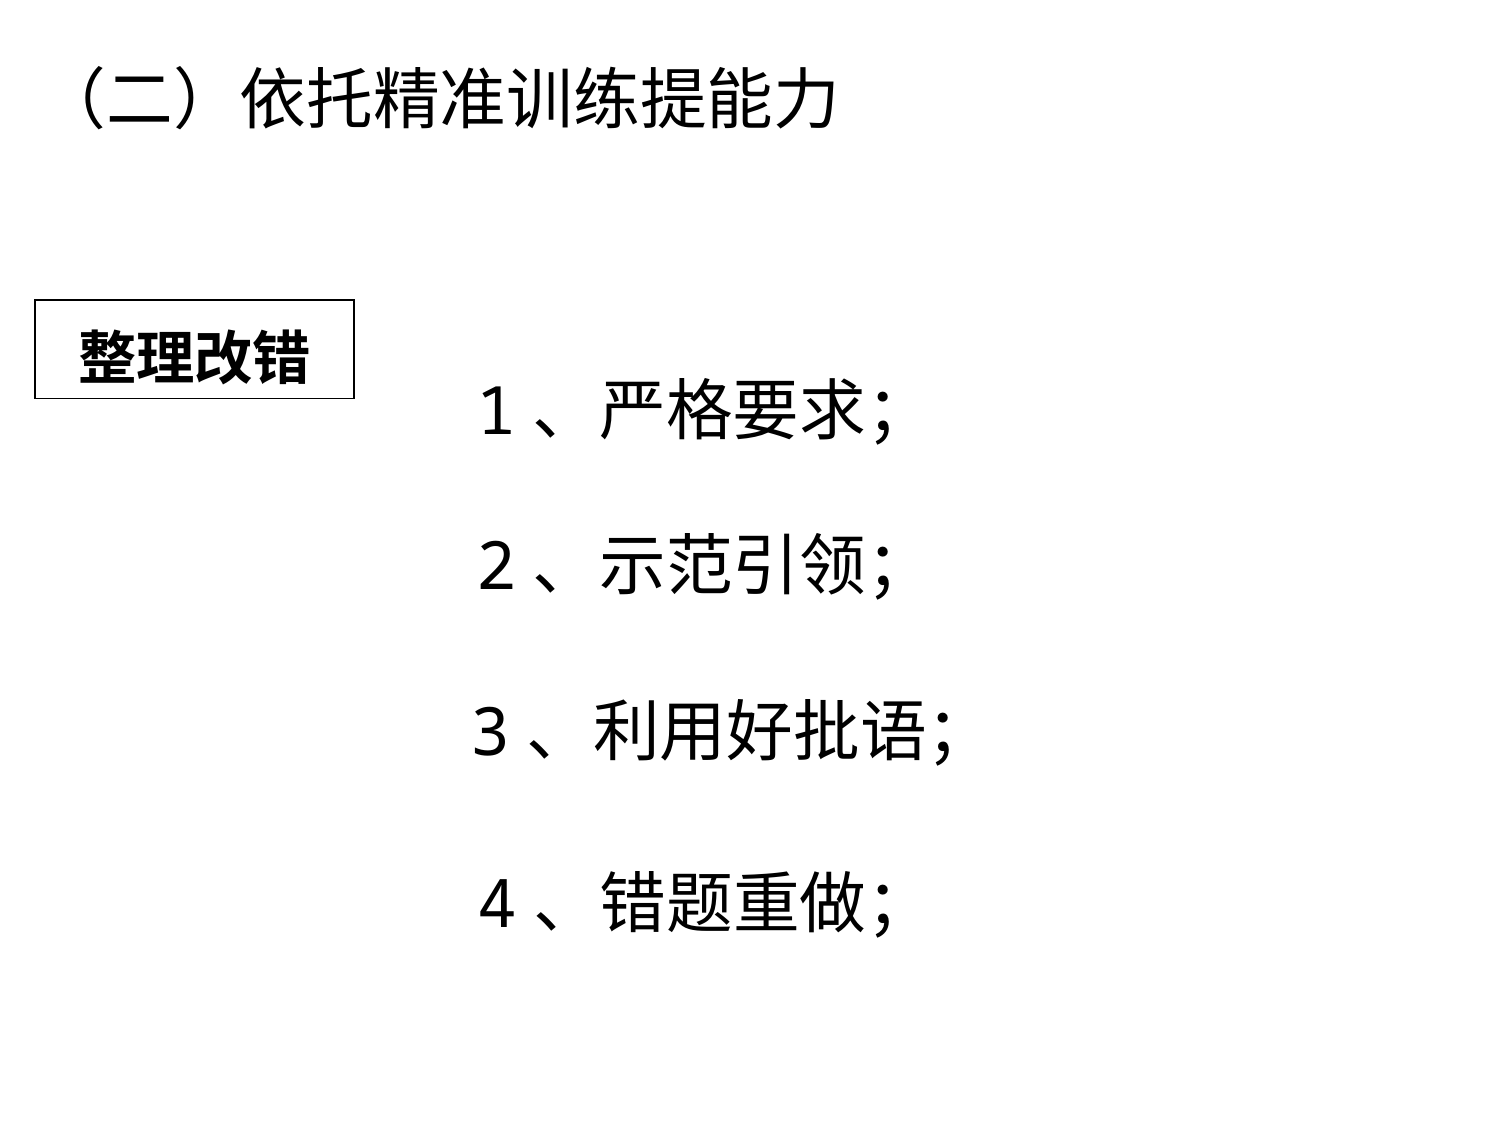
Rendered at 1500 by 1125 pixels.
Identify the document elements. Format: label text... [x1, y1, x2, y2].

text_box 4、错题重做； [398, 837, 1013, 948]
text_box 1、严格要求； [397, 344, 1013, 455]
text_box 整理改错 [35, 299, 355, 399]
text_box （二）依托精准训练提能力 [24, 49, 1388, 145]
text_box 3、利用好批语； [425, 665, 1040, 776]
text_box 2、示范引领； [397, 499, 1013, 611]
